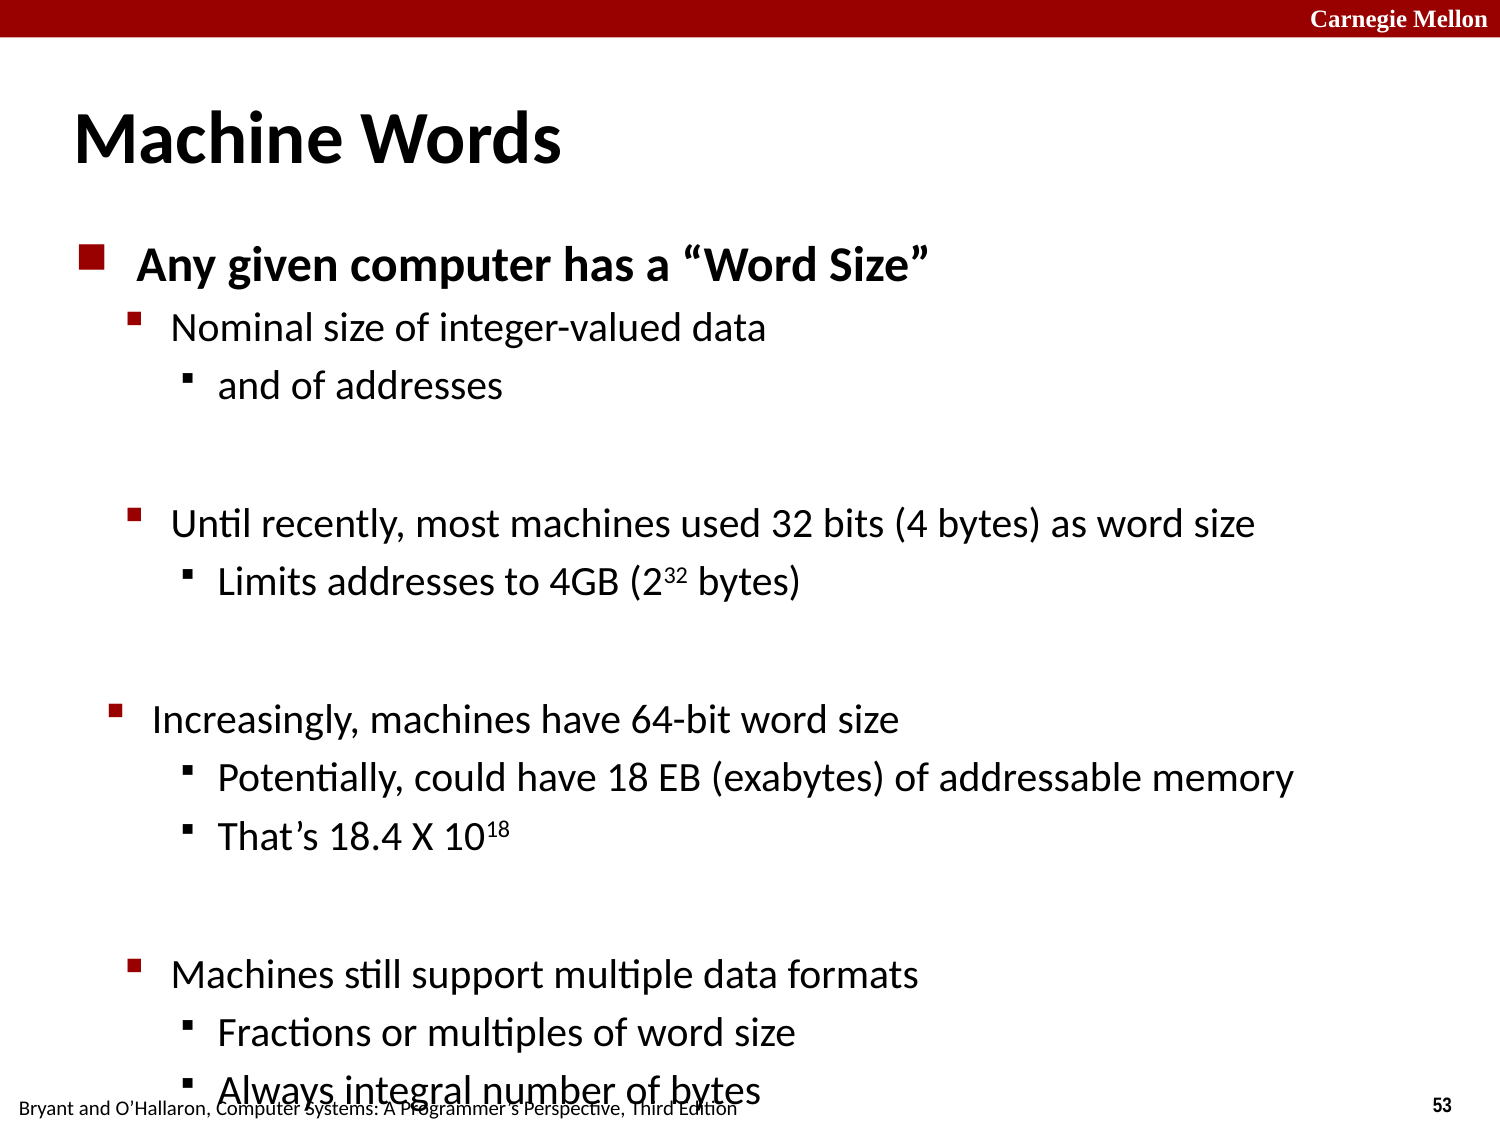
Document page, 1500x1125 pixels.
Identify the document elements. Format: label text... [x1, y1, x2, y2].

list Any given computer has a “Word Size” Nominal size of integer-valued data and of addresses Until recently, most machines used 32 bits (4 bytes) as word size Limits addresses to 4GB (232 bytes) Increasingly, machines have 64-bit word size Potentially, could have 18 EB (exabytes) of addressable memory That’s 18.4 X 1018 Machines still support multiple data formats Fractions or multiples of word size Always integral number of bytes [64, 223, 1361, 1040]
title Machine Words [58, 71, 1305, 197]
